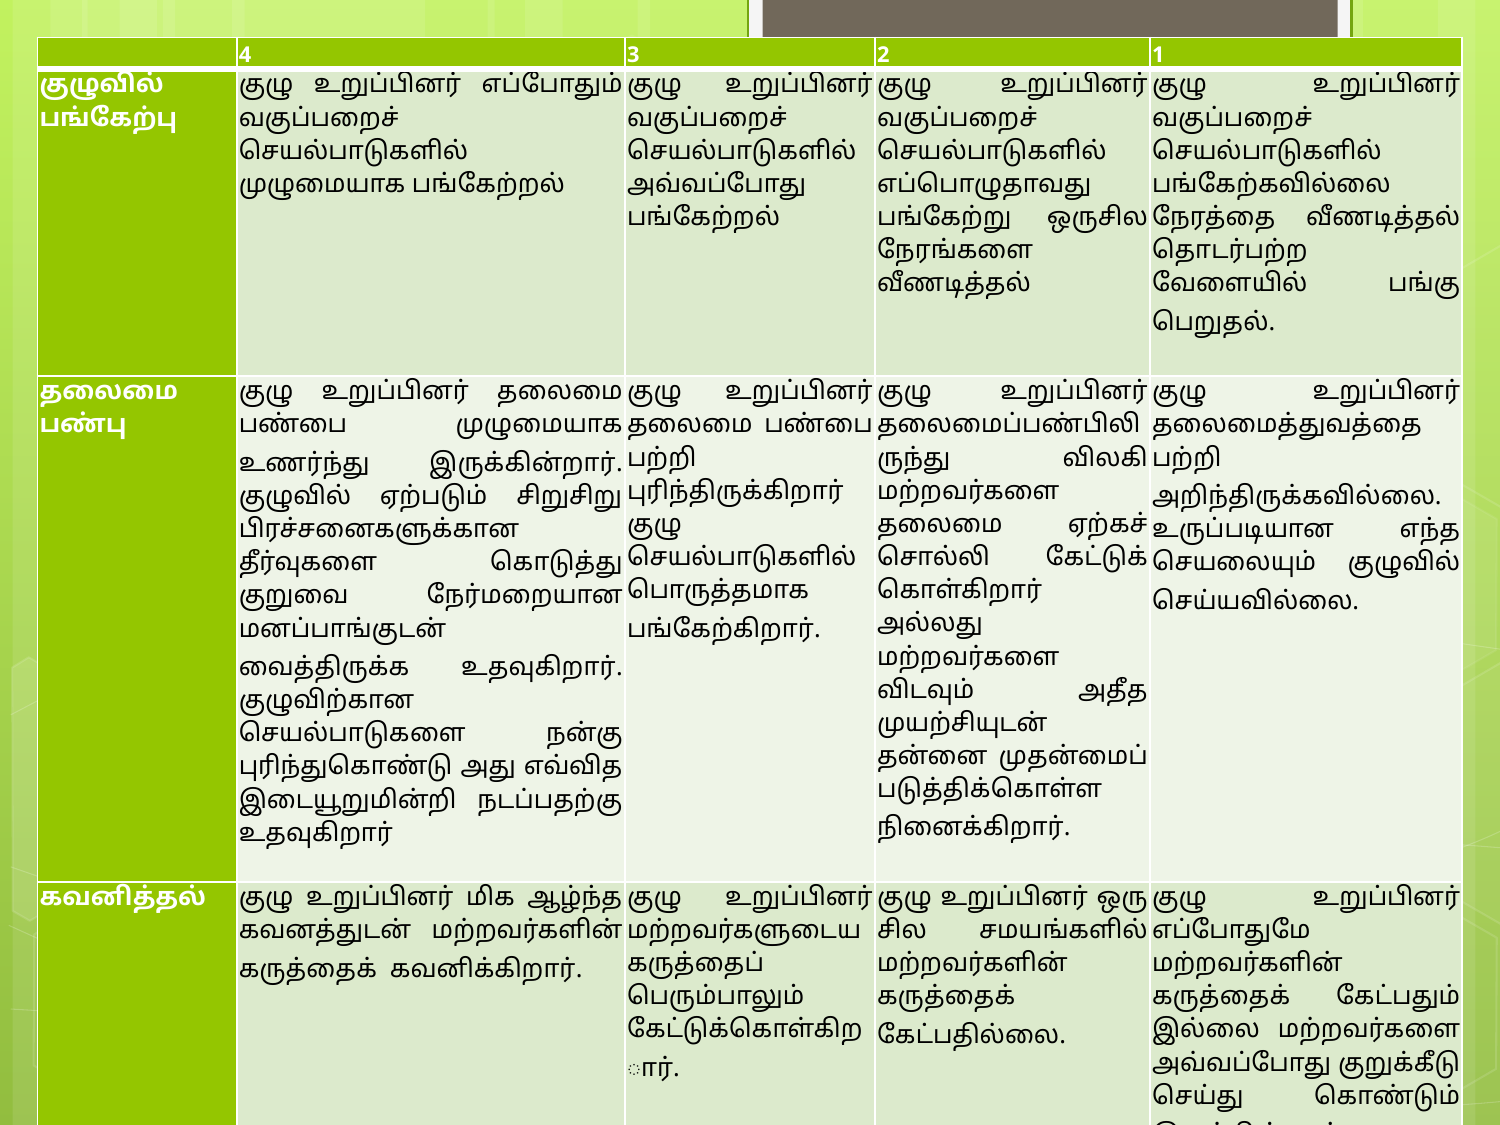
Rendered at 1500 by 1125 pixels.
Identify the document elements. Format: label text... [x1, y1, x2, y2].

table_cell குழு உறுப்பினர் எப்போதும் வகுப்பறைச் செயல்பாடுகளில் முழுமையாக பங்கேற்றல் [238, 72, 624, 375]
table_cell குழு உறுப்பினர் ஒரு சில சமயங்களில் மற்றவர்களின் கருத்தைக் கேட்பதில்லை. [876, 883, 1149, 1125]
table_header 2 [876, 38, 1149, 66]
table_cell குழு உறுப்பினர் தலைமை பண்பை முழுமையாக உணர்ந்து இருக்கின்றார். குழுவில் ஏற்படும் சிறுசிறு பிரச்சனைகளுக்கான தீர்வுகளை கொடுத்து குறுவை நேர்மறையான மனப்பாங்குடன் வைத்திருக்க உதவுகிறார். குழுவிற்கான செயல்பாடுகளை நன்கு புரிந்துகொண்டு அது எவ்வித இடையூறுமின்றி நடப்பதற்கு உதவுகிறார் [238, 377, 624, 881]
table_cell குழு உறுப்பினர் மற்றவர்களுடைய கருத்தைப் பெரும்பாலும் கேட்டுக்கொள்கிறார். [626, 883, 874, 1125]
table_cell குழு உறுப்பினர் வகுப்பறைச் செயல்பாடுகளில் அவ்வப்போது பங்கேற்றல் [626, 72, 874, 375]
table_cell குழு உறுப்பினர் வகுப்பறைச் செயல்பாடுகளில் எப்பொழுதாவது பங்கேற்று ஒருசில நேரங்களை வீணடித்தல் [876, 72, 1149, 375]
table_cell கவனித்தல் [38, 883, 236, 1125]
table_cell குழுவில் பங்கேற்பு [38, 72, 236, 375]
table_header 4 [238, 38, 624, 66]
table_header [38, 38, 236, 66]
table_cell குழு உறுப்பினர் மிக ஆழ்ந்த கவனத்துடன் மற்றவர்களின் கருத்தைக் கவனிக்கிறார். [238, 883, 624, 1125]
table_header 3 [626, 38, 874, 66]
table_cell குழு உறுப்பினர் வகுப்பறைச் செயல்பாடுகளில் பங்கேற்கவில்லை நேரத்தை வீணடித்தல் தொடர்பற்ற வேளையில் பங்கு பெறுதல். [1151, 72, 1461, 375]
table_cell குழு உறுப்பினர் தலைமைத்துவத்தை பற்றி அறிந்திருக்கவில்லை. உருப்படியான எந்த செயலையும் குழுவில் செய்யவில்லை. [1151, 377, 1461, 881]
table_cell தலைமை பண்பு [38, 377, 236, 881]
table_header 1 [1151, 38, 1461, 66]
table_cell குழு உறுப்பினர் எப்போதுமே மற்றவர்களின் கருத்தைக் கேட்பதும் இல்லை மற்றவர்களை அவ்வப்போது குறுக்கீடு செய்து கொண்டும் இருக்கின்றார். [1151, 883, 1461, 1125]
table_cell குழு உறுப்பினர் தலைமை பண்பை பற்றி புரிந்திருக்கிறார் குழு செயல்பாடுகளில் பொருத்தமாக பங்கேற்கிறார். [626, 377, 874, 881]
table_cell குழு உறுப்பினர் தலைமைப்பண்பிலிருந்து விலகி மற்றவர்களை தலைமை ஏற்கச் சொல்லி கேட்டுக் கொள்கிறார் அல்லது மற்றவர்களை விடவும் அதீத முயற்சியுடன் தன்னை முதன்மைப் படுத்திக்கொள்ள நினைக்கிறார். [876, 377, 1149, 881]
